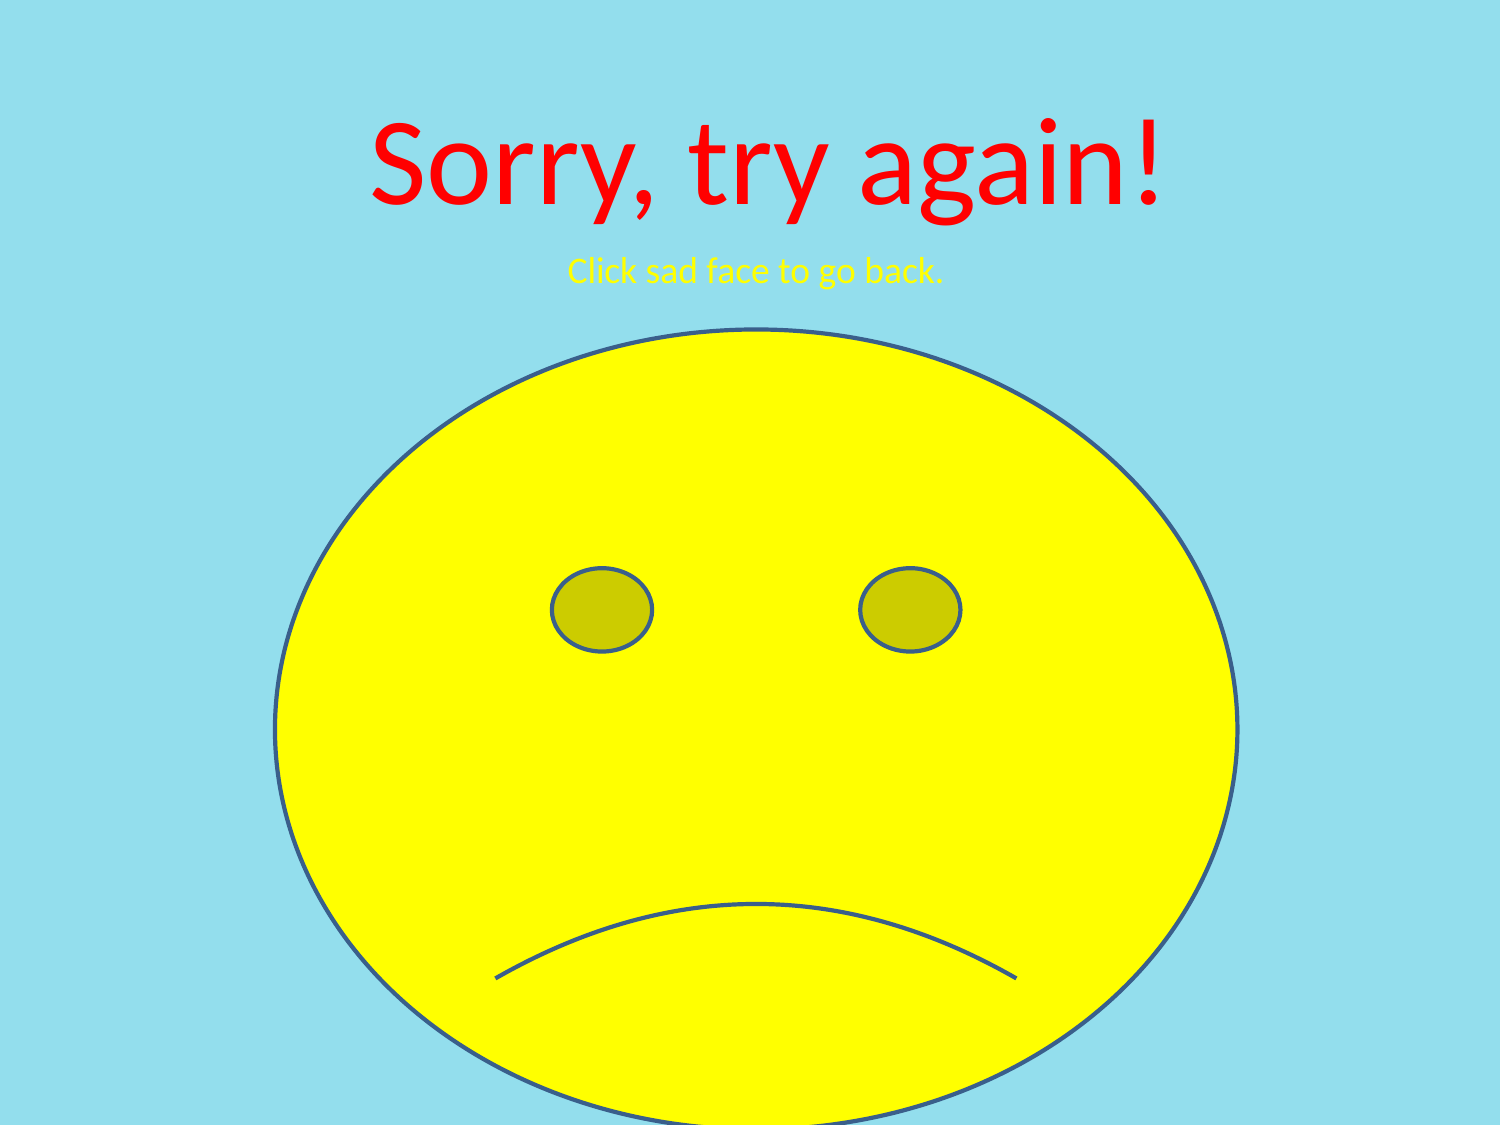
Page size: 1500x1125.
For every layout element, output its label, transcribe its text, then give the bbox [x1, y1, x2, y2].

text_box [272, 327, 1240, 1125]
text_box Sorry, try again! [354, 72, 1500, 238]
text_box Click sad face to go back. [531, 238, 982, 299]
